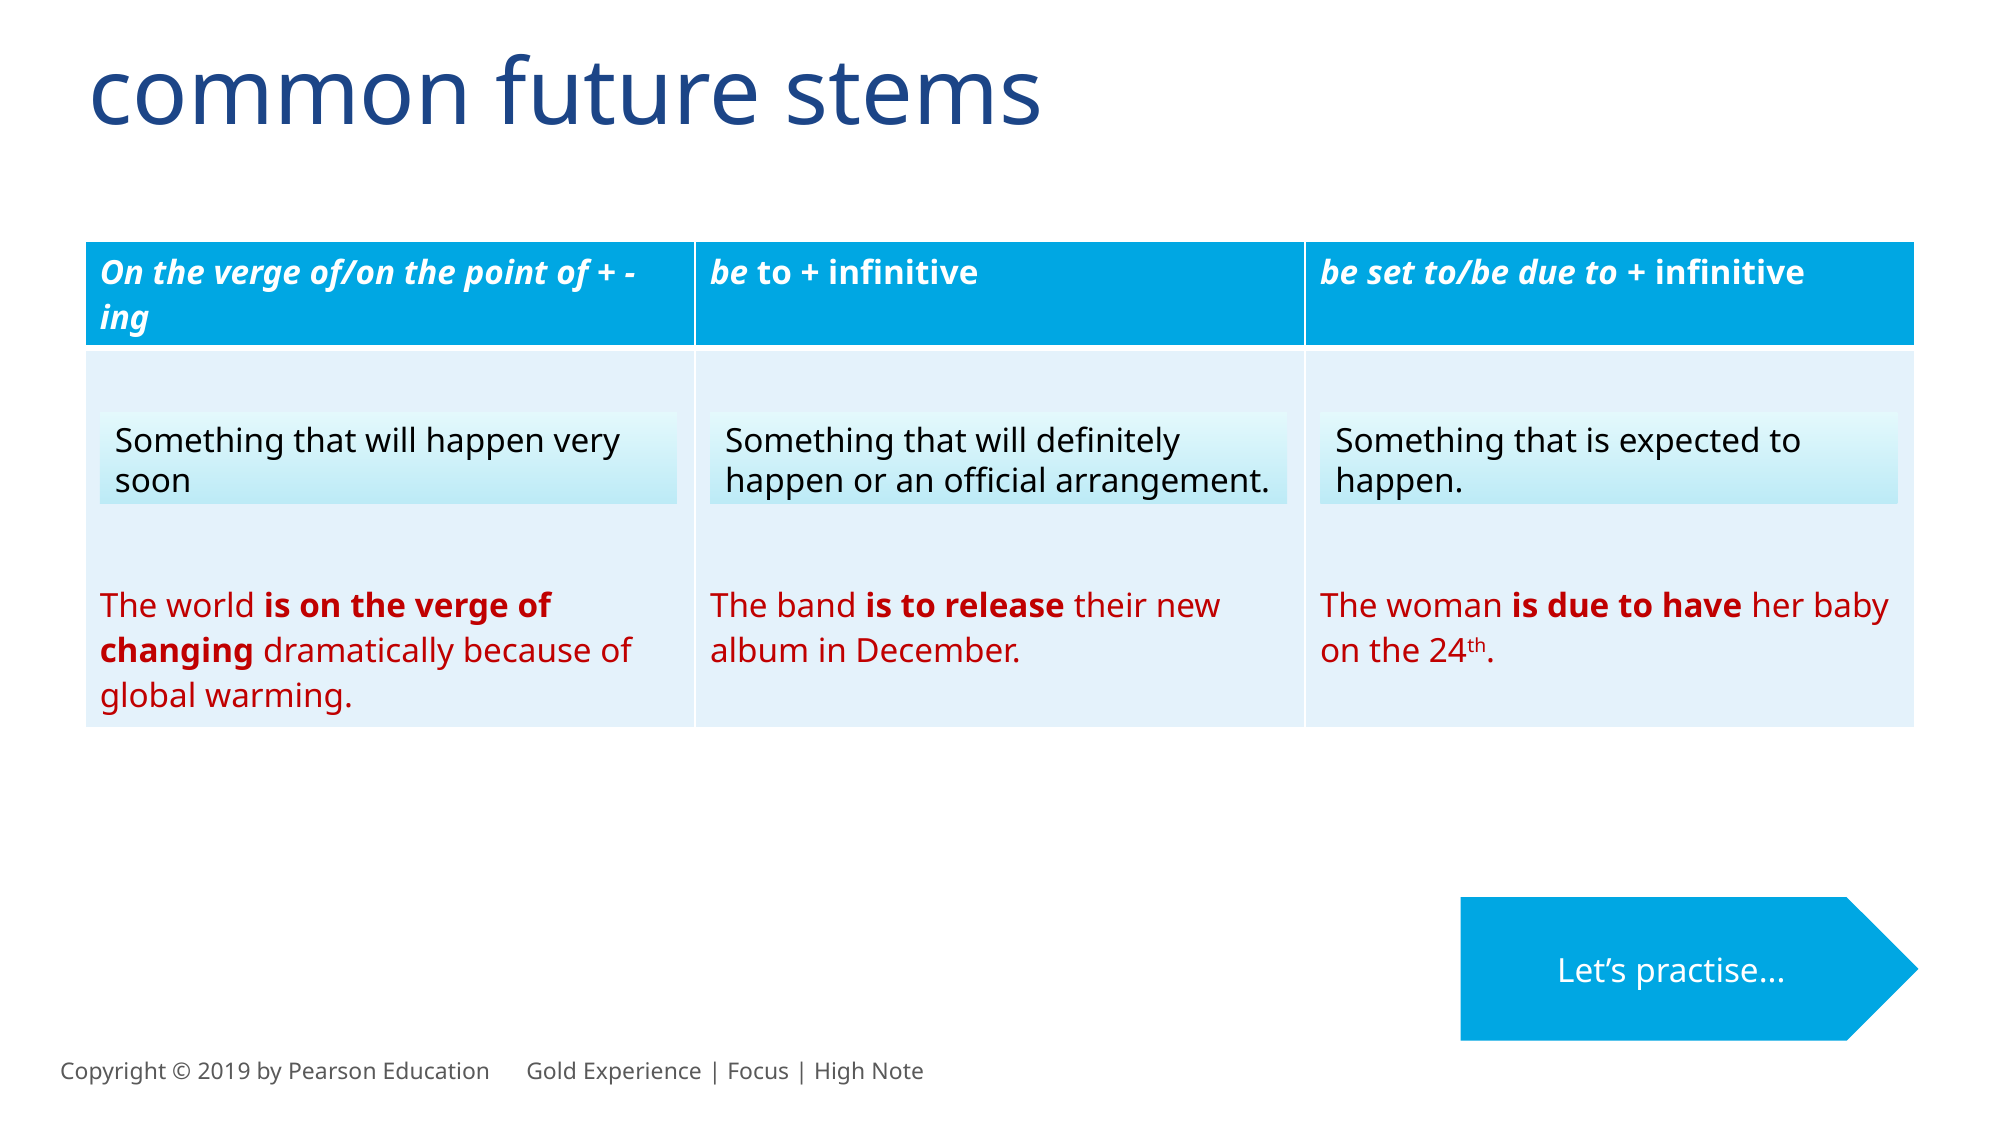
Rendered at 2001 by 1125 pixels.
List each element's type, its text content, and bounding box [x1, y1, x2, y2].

table_header be set to/be due to + infinitive [1306, 242, 1914, 345]
table_cell The band is to release their new album in December. [696, 351, 1304, 727]
table_cell The world is on the verge of changing dramatically because of global warming. [86, 351, 694, 727]
text_box Something that is expected to happen. [1320, 412, 1898, 504]
text_box common future stems [73, 37, 1870, 253]
footer Copyright © 2019 by Pearson Education Gold Experience | Focus | High Note [45, 1040, 1084, 1101]
table_header On the verge of/on the point of + -ing [86, 253, 694, 345]
text_box Something that will happen very soon [99, 412, 677, 504]
text_box Something that will definitely happen or an official arrangement. [710, 412, 1288, 504]
text_box Let’s practise... [1460, 897, 1919, 1041]
table_cell The woman is due to have her baby on the 24th. [1306, 351, 1914, 727]
table_header be to + infinitive [696, 253, 1304, 345]
